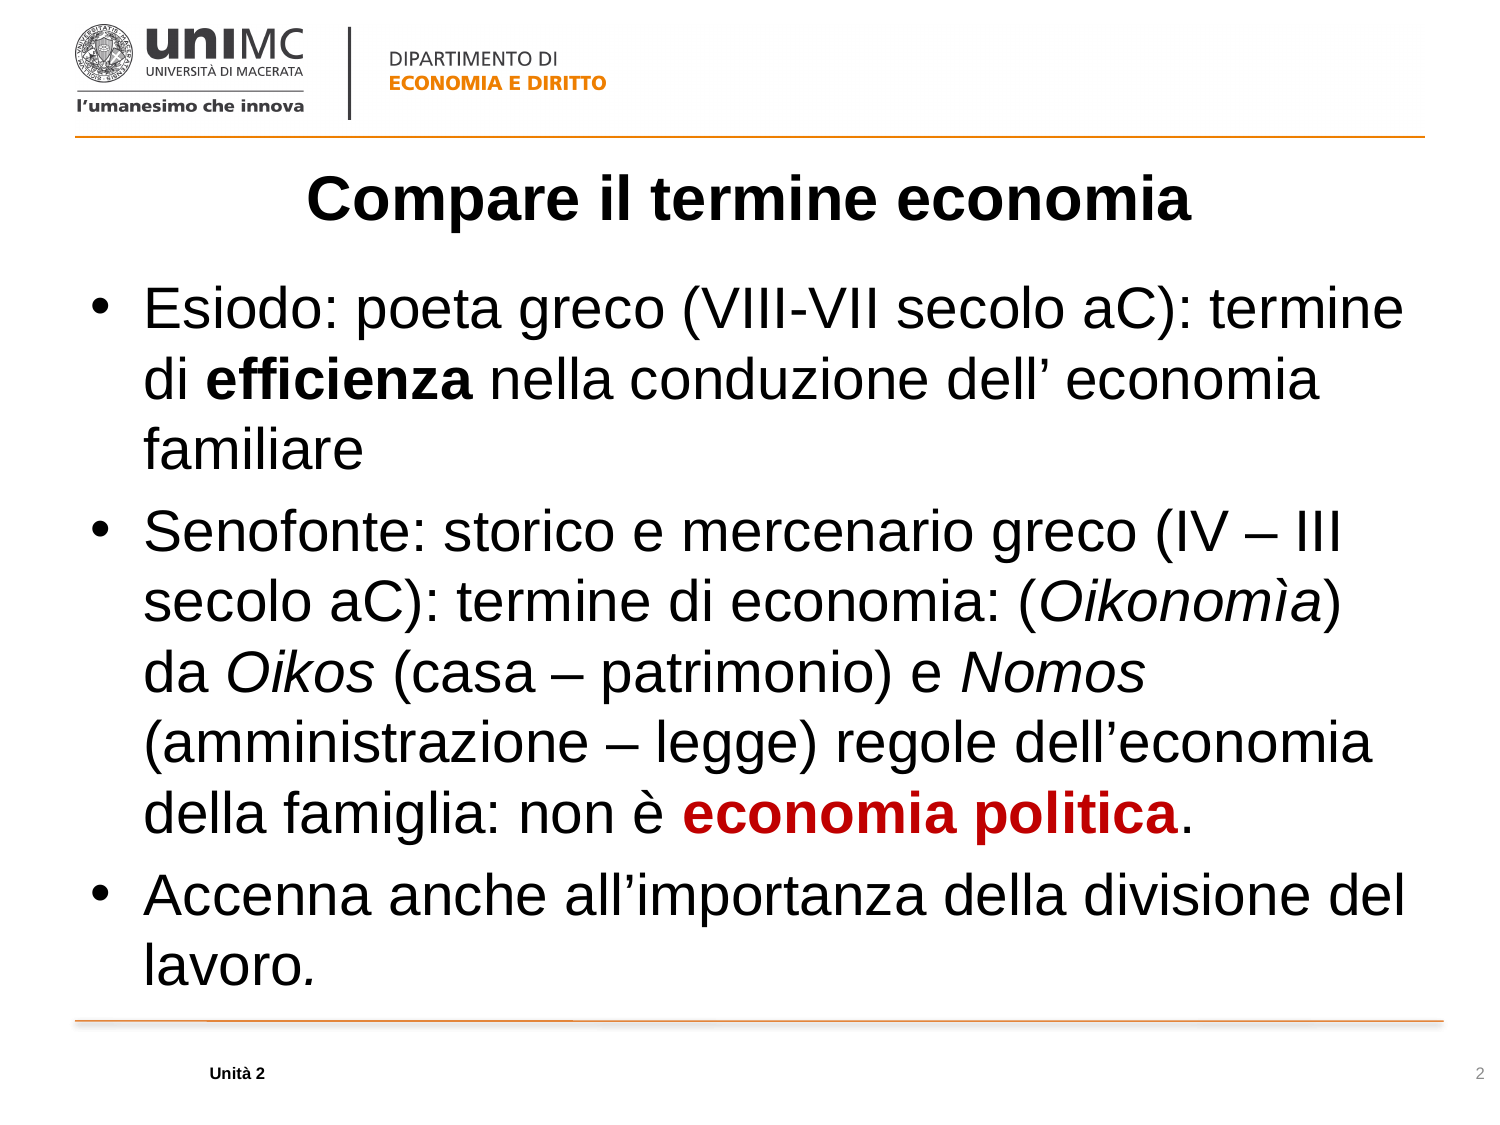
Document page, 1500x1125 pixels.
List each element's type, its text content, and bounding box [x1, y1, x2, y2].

picture [75, 24, 1425, 138]
footer Unità 2 [0, 1042, 475, 1103]
slide_number 2 [1149, 1042, 1500, 1103]
list Esiodo: poeta greco (VIII-VII secolo aC): termine di efficienza nella conduzione dell’ economia familiare Senofonte: storico e mercenario greco (IV – III secolo aC): termine di economia: (Oikonomìa) da Oikos (casa – patrimonio) e Nomos (amministrazione – legge) regole dell’economia della famiglia: non è economia politica. Accenna anche all’importanza della divisione del lavoro. [75, 262, 1425, 1005]
title Compare il termine economia [75, 149, 1425, 241]
